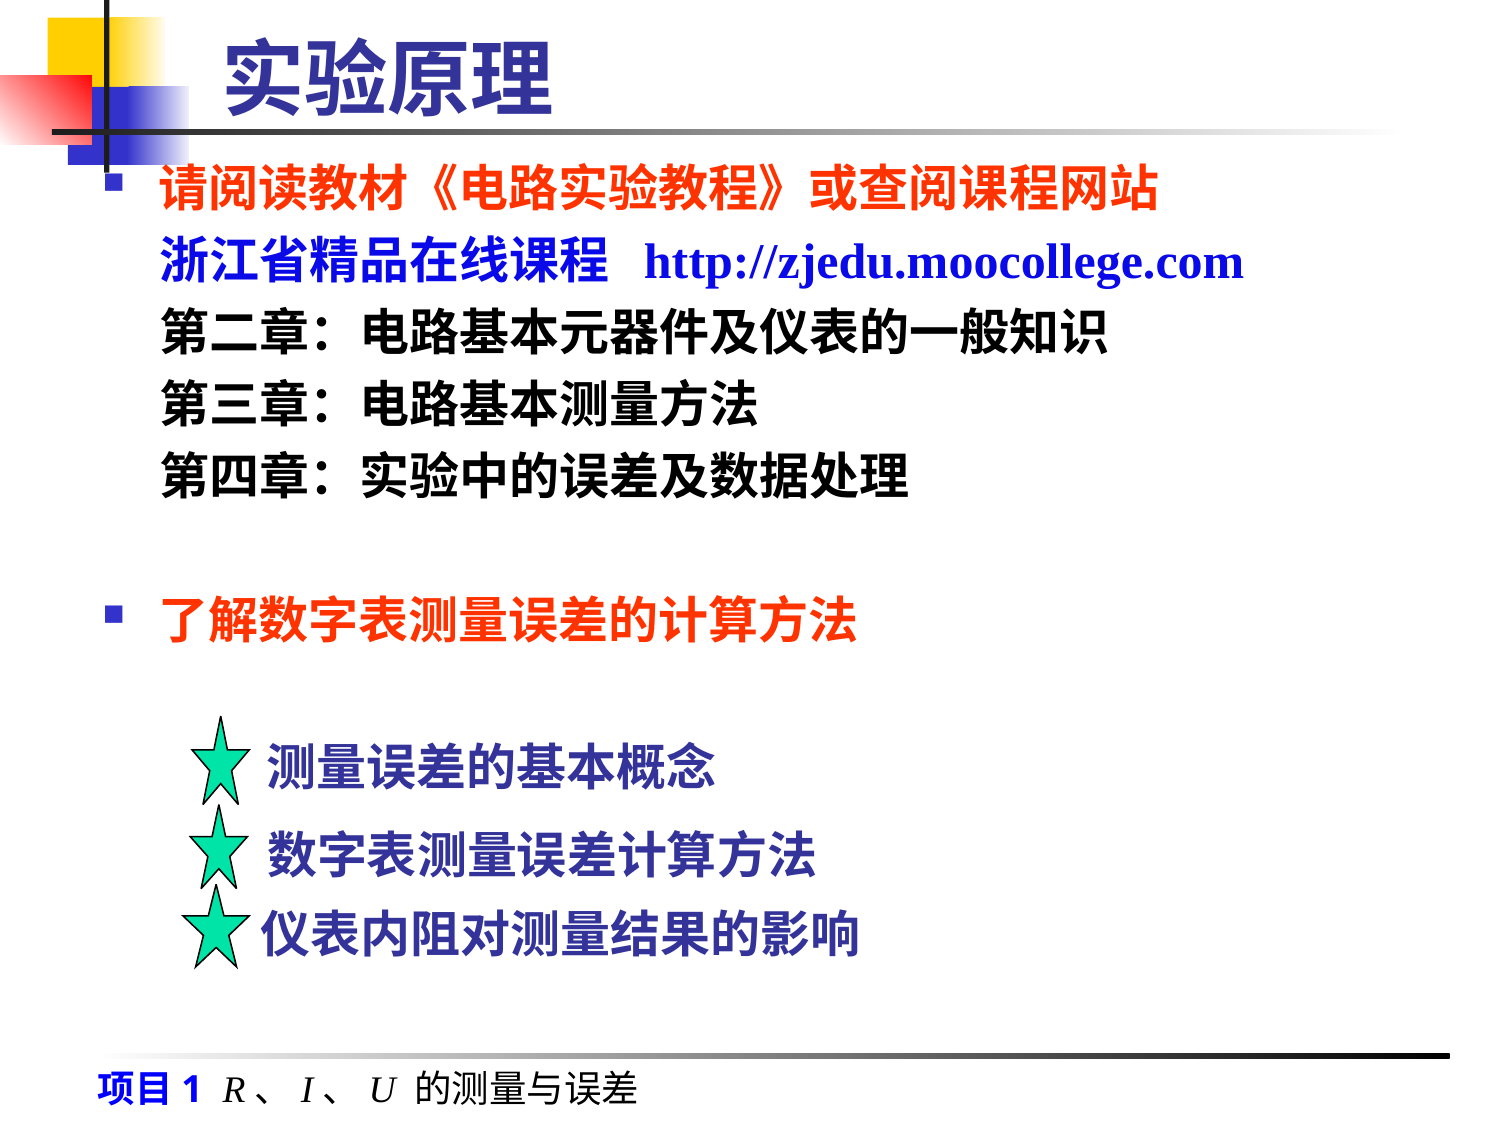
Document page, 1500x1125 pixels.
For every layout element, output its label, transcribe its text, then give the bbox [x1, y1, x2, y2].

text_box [182, 715, 1500, 1041]
list 请阅读教材《电路实验教程》或查阅课程网站 浙江省精品在线课程 http://zjedu.moocollege.com 第二章：电路基本元器件及仪表的一般知识 第三章：电路基本测量方法 第四章：实验中的误差及数据处理 了解数字表测量误差的计算方法 [87, 136, 1464, 658]
title 实验原理 [206, 0, 592, 134]
